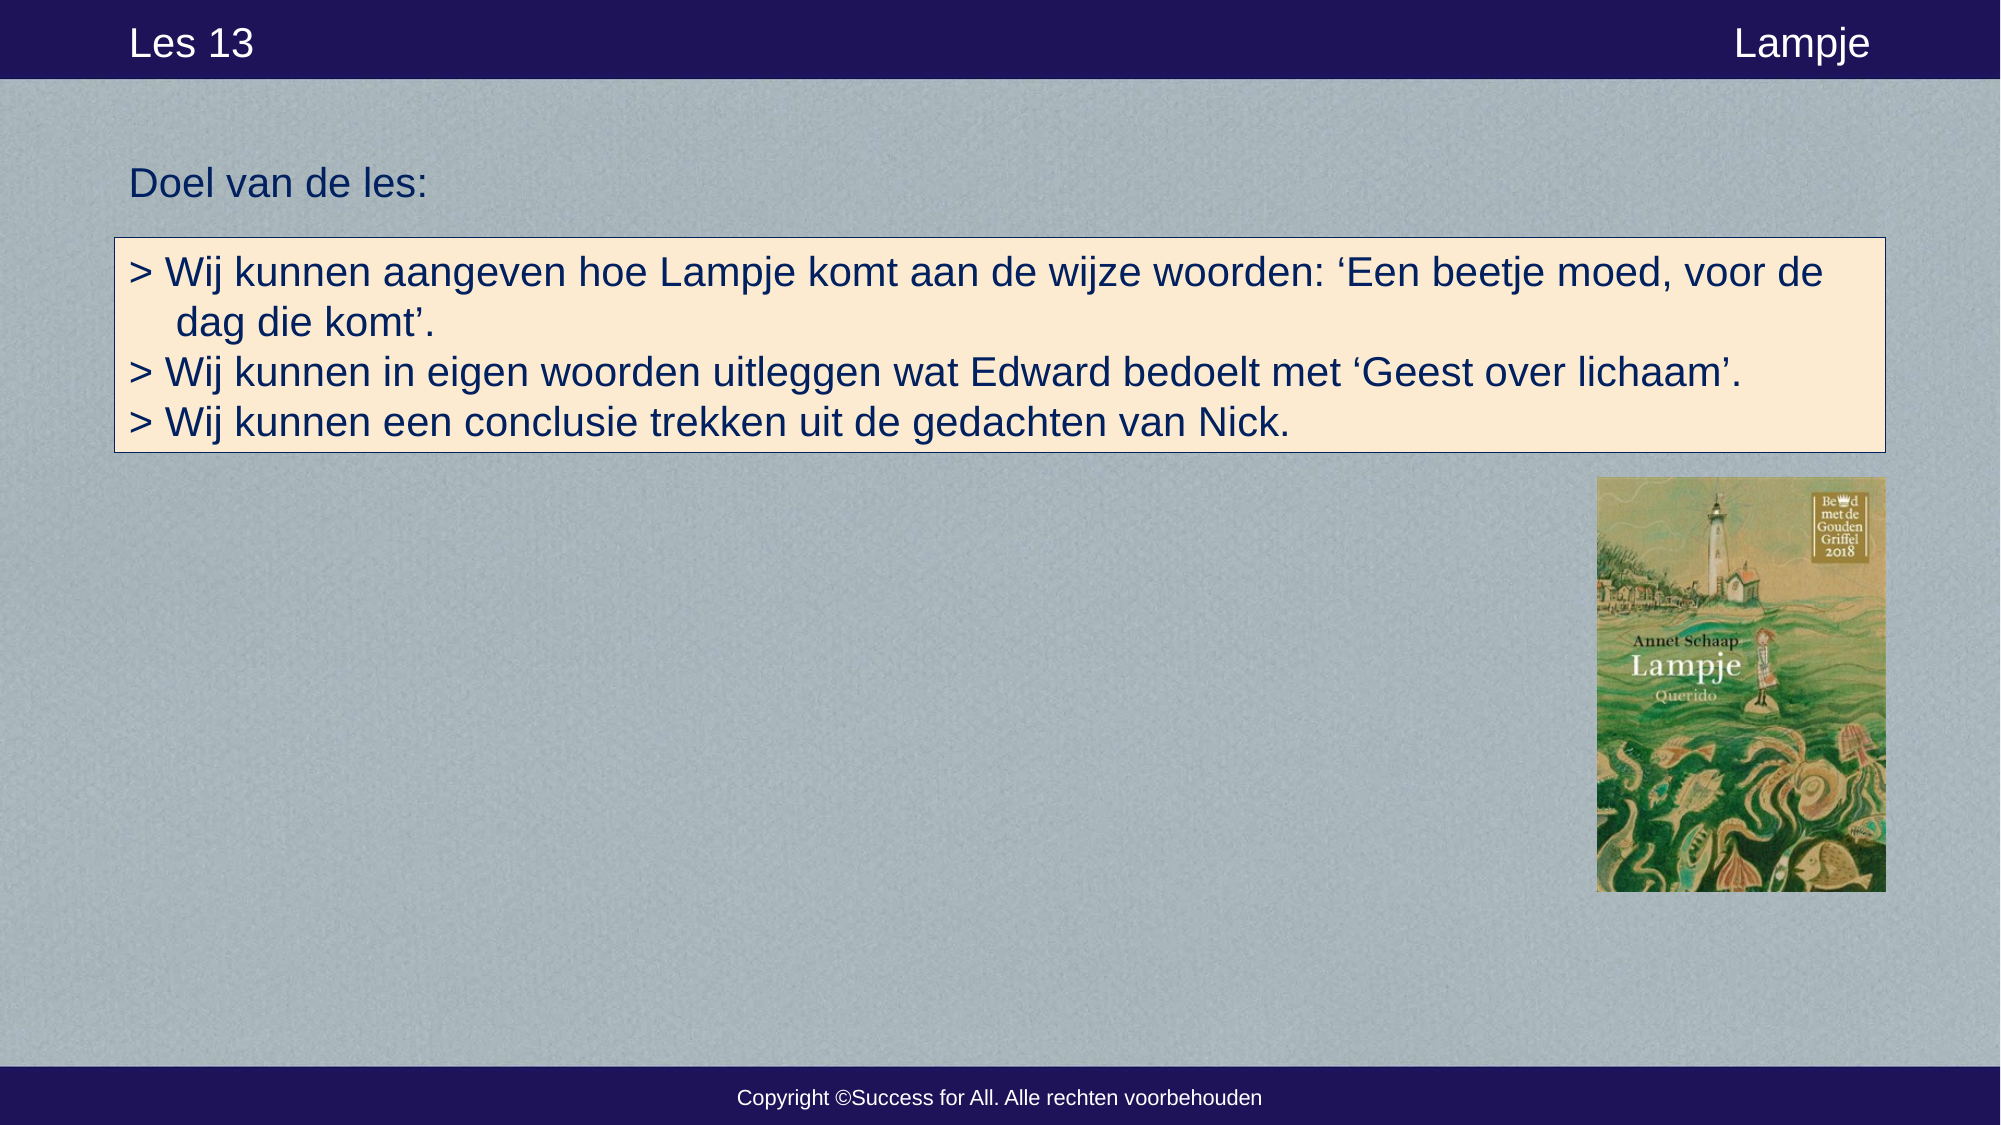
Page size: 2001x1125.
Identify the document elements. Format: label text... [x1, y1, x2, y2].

text_box Lampje [999, 8, 1886, 73]
picture [0, 0, 2001, 1125]
text_box Les 13 [114, 8, 354, 73]
text_box > Wij kunnen aangeven hoe Lampje komt aan de wijze woorden: ‘Een beetje moed, voor de dag die komt’. > Wij kunnen in eigen woorden uitleggen wat Edward bedoelt met ‘Geest over lichaam’. > Wij kunnen een conclusie trekken uit de gedachten van Nick. [114, 237, 1886, 453]
text_box Doel van de les: [113, 148, 1635, 214]
text_box Copyright ©Success for All. Alle rechten voorbehouden [0, 1076, 2000, 1125]
